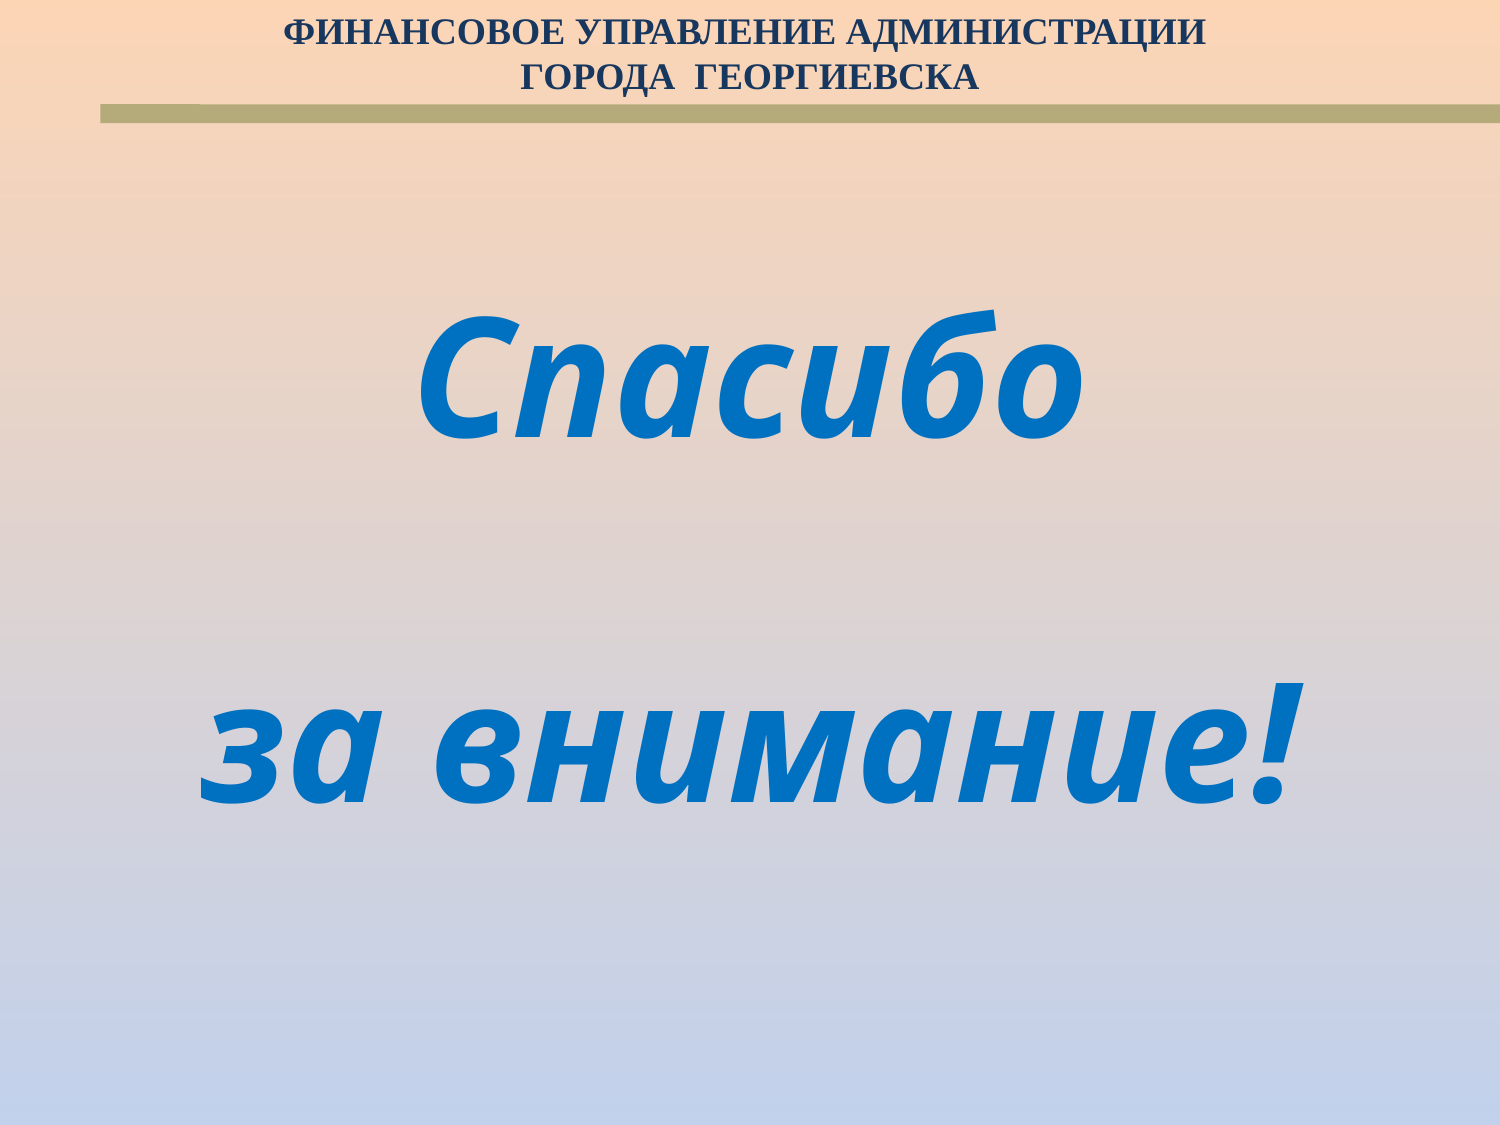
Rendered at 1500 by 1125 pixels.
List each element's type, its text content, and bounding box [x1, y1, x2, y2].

text_box ФИНАНСОВОЕ УПРАВЛЕНИЕ АДМИНИСТРАЦИИ ГОРОДА ГЕОРГИЕВСКА [0, 0, 1500, 105]
text_box Спасибо за внимание! [0, 163, 1500, 844]
